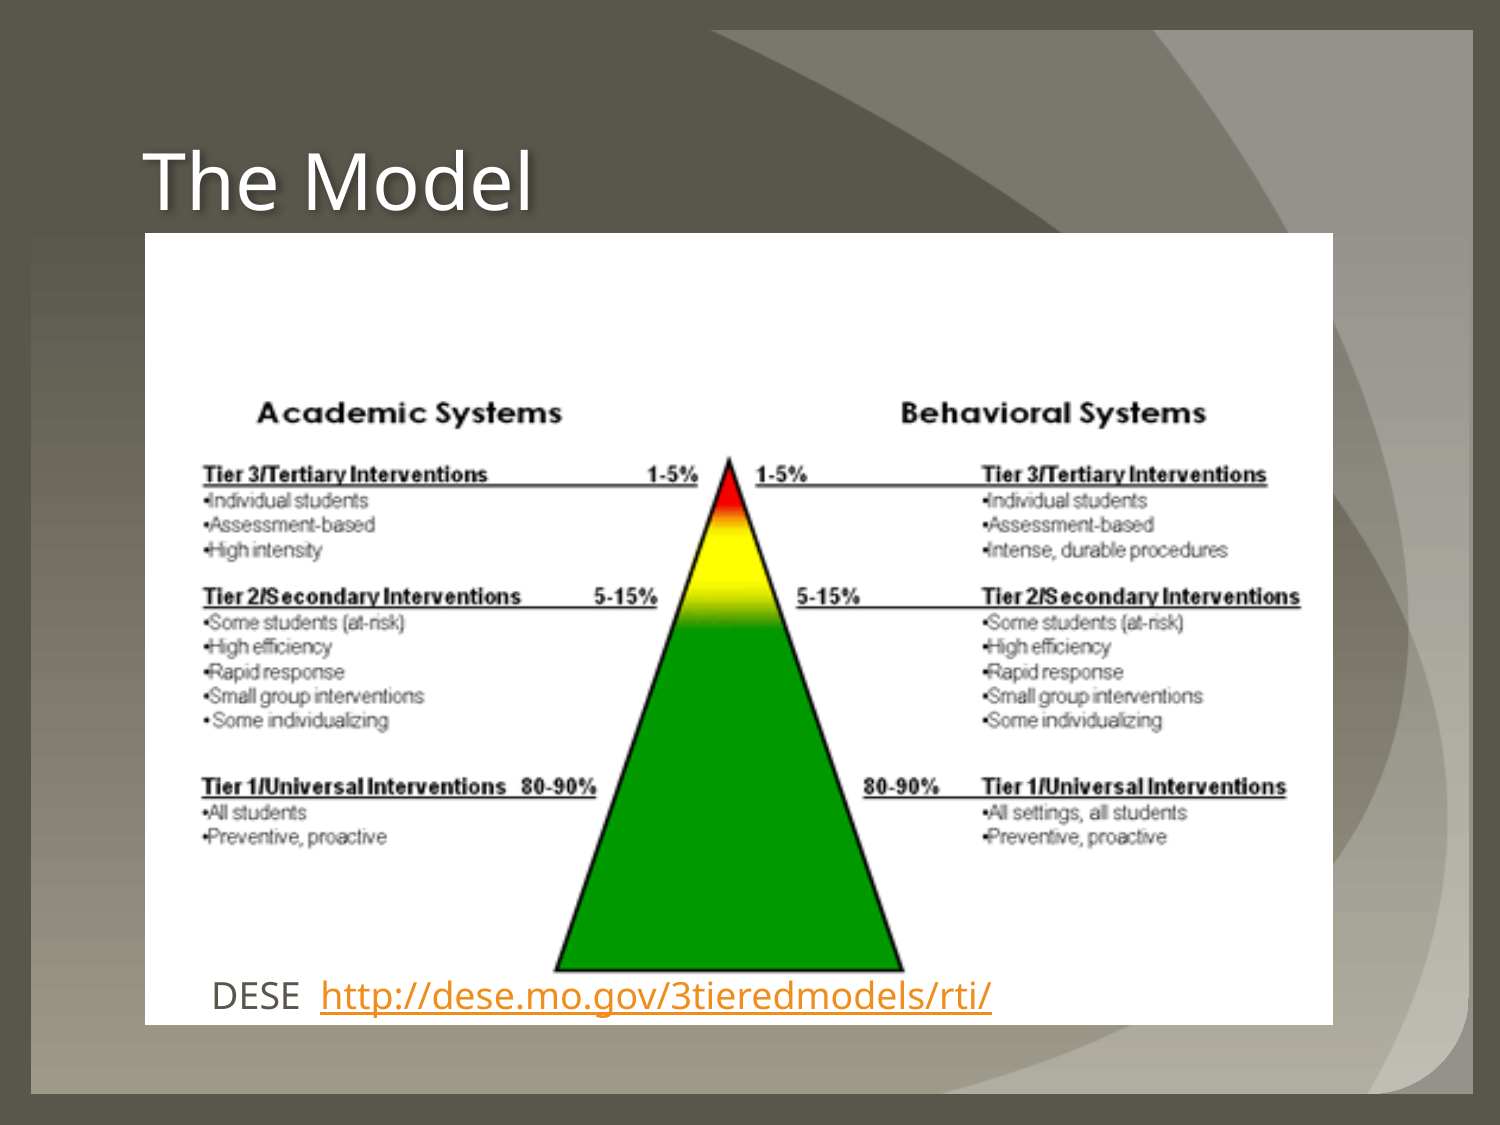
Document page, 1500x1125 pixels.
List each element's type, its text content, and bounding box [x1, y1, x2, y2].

title The Model [127, 62, 1372, 233]
text_box DESE. http://dese.mo.gov/3tieredmodels/rti/ [196, 1026, 1071, 1031]
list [0, 233, 1500, 1026]
picture [24, 30, 1473, 233]
picture [24, 1026, 1473, 1094]
